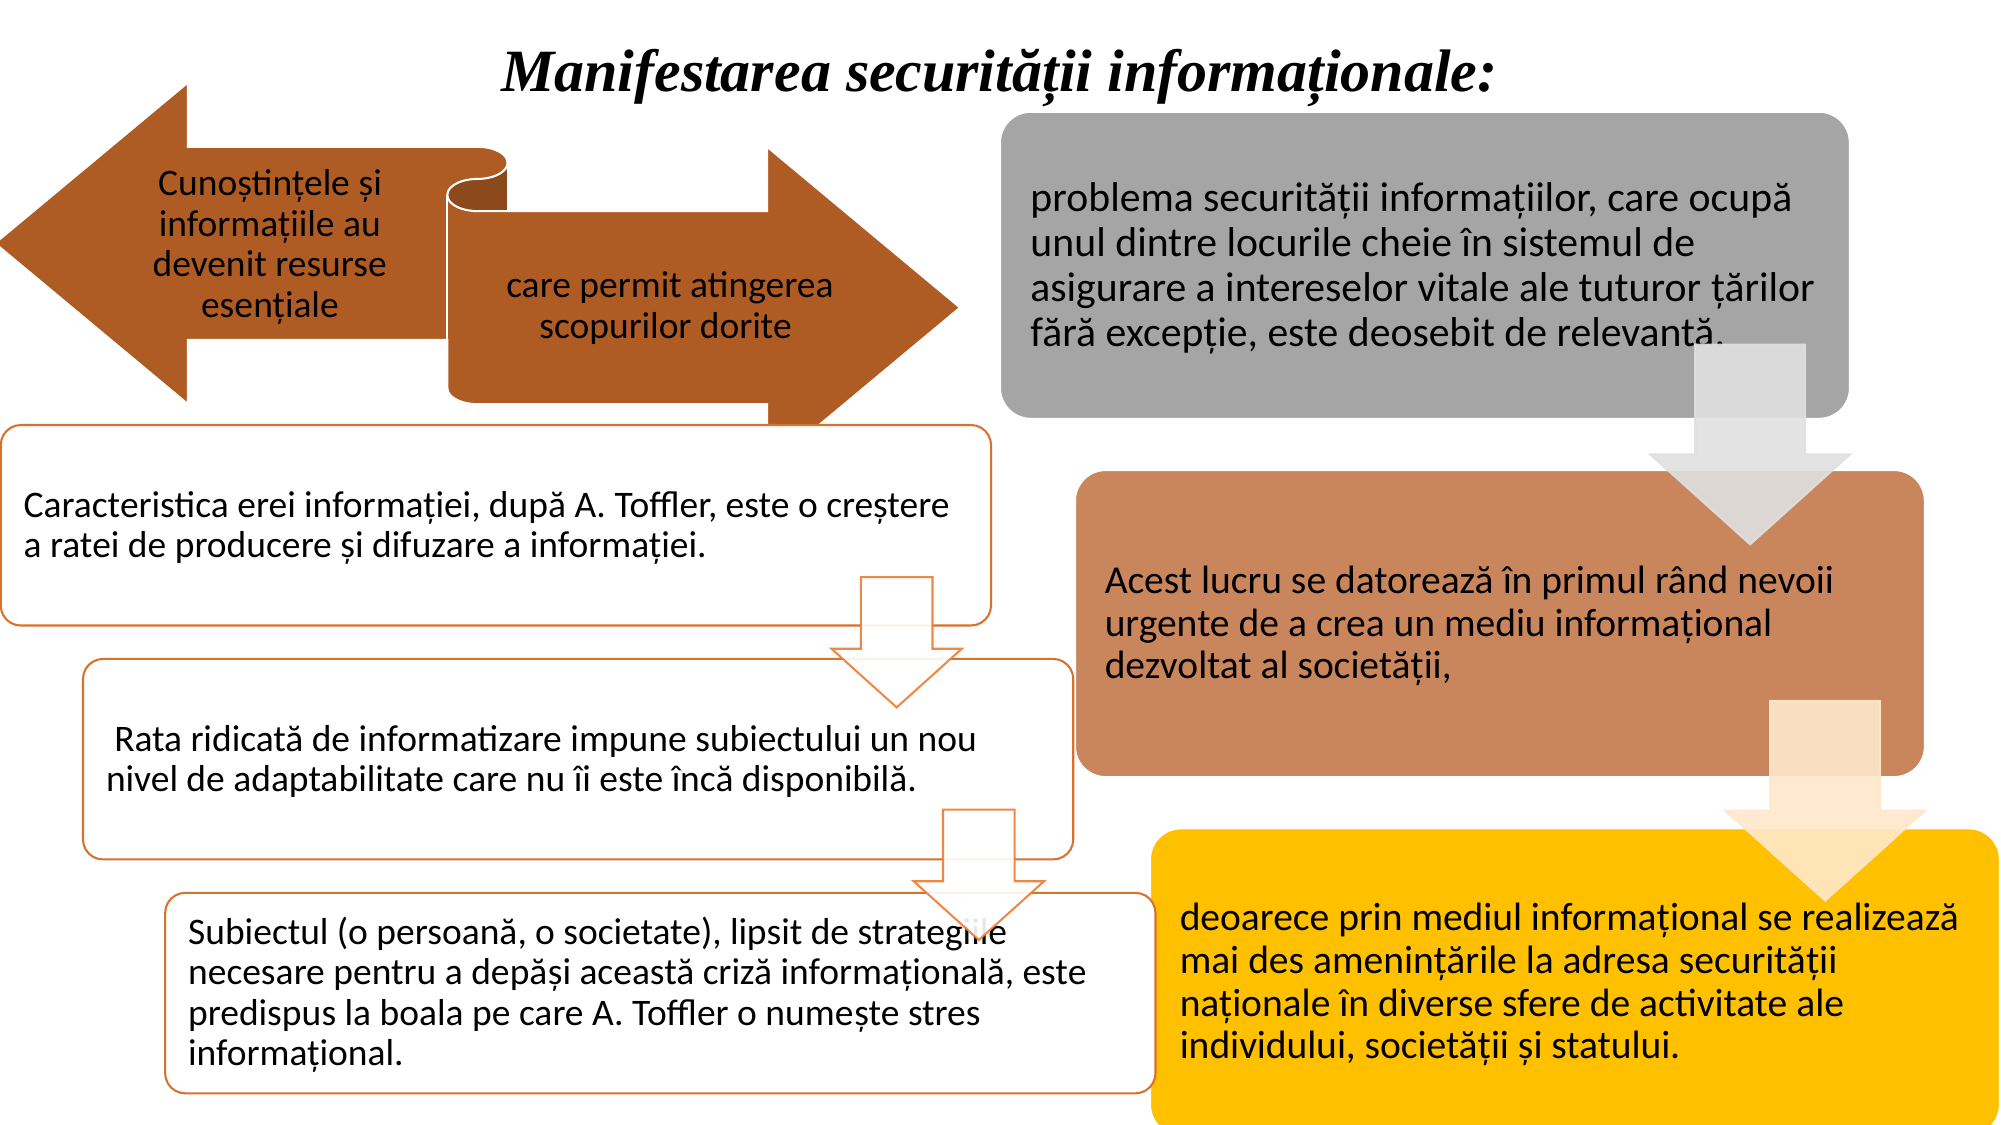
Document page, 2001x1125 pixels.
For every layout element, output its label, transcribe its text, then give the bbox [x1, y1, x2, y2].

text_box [0, 82, 1048, 469]
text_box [999, 111, 2000, 1125]
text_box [29, 424, 1127, 1094]
title Manifestarea securității informaționale: [137, 31, 1863, 111]
